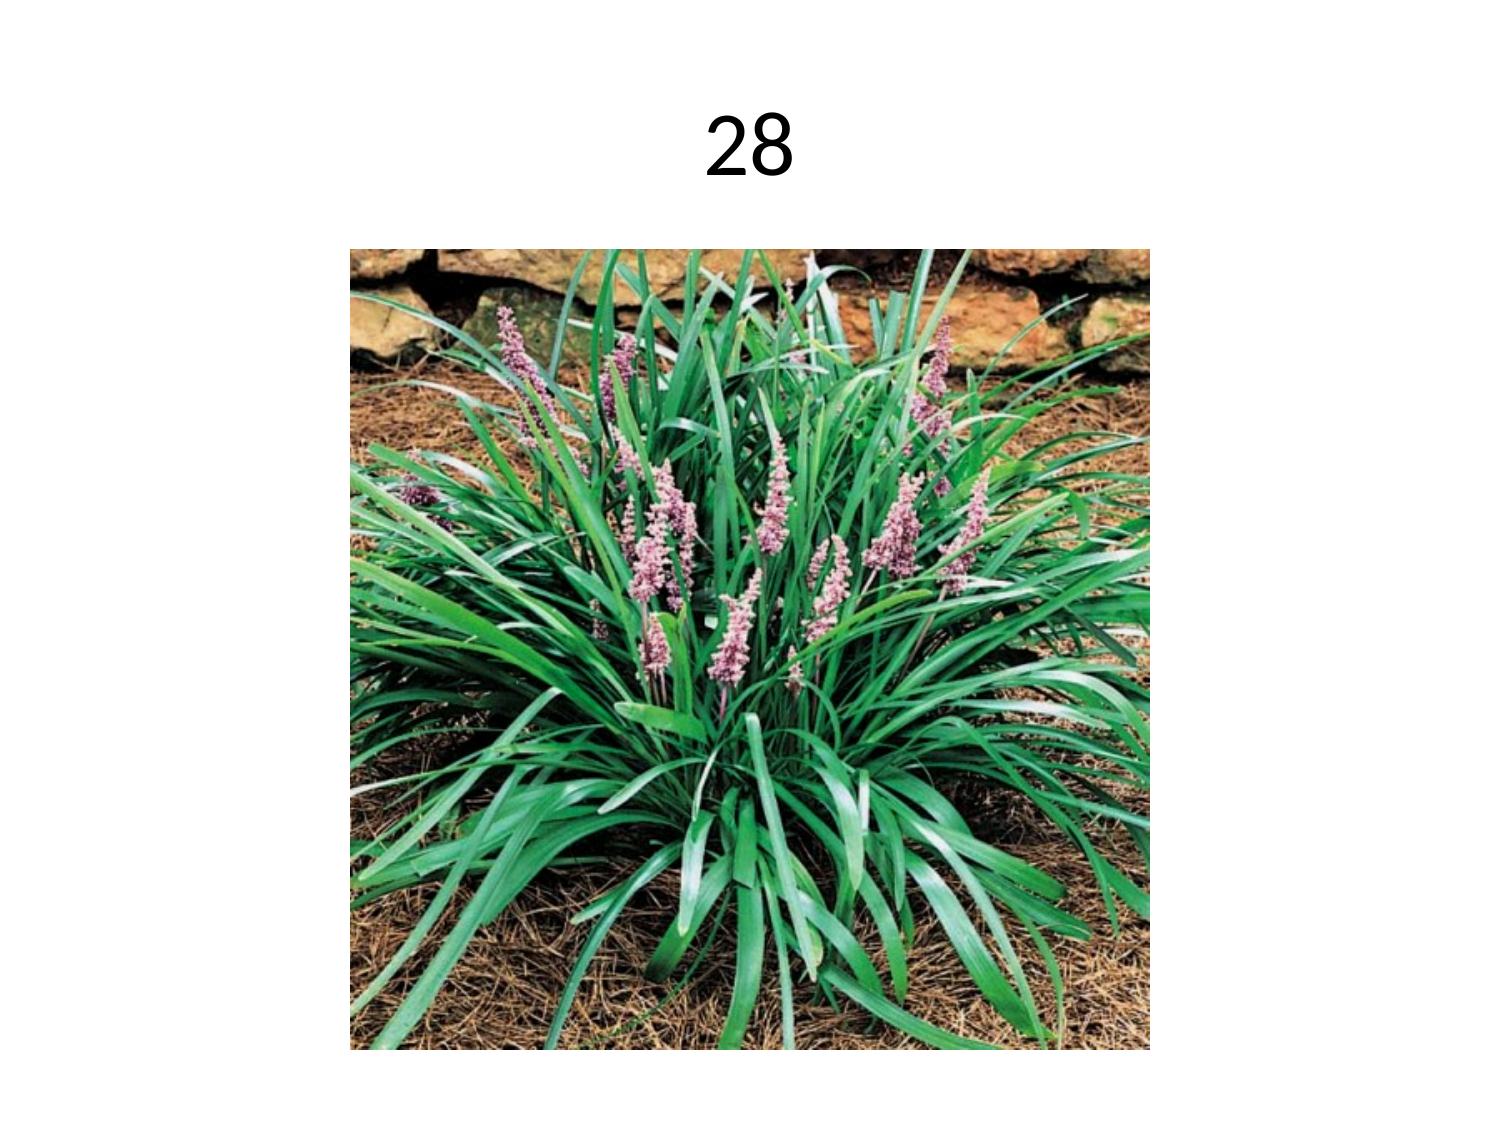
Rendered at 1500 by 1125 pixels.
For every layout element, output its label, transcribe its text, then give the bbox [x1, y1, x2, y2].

title 28 [75, 45, 1425, 233]
picture [349, 249, 1151, 1051]
